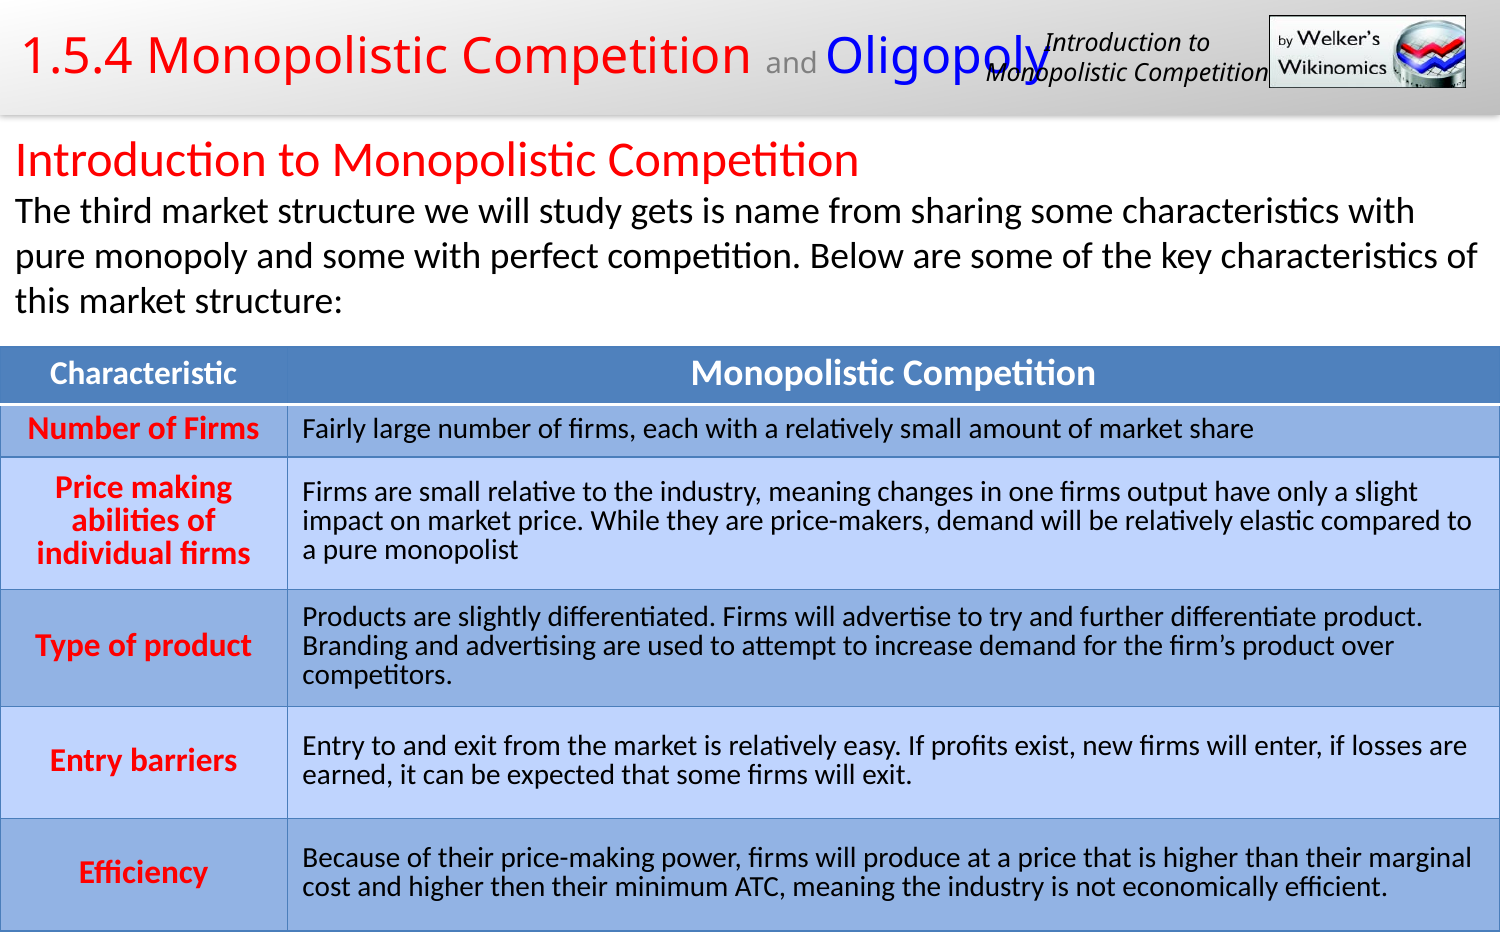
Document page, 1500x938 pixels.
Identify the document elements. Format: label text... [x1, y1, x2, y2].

table_cell Price making abilities of individual firms [1, 458, 287, 589]
table_cell Because of their price-making power, firms will produce at a price that is higher than their marginal cost and higher then their minimum ATC, meaning the industry is not economically efficient. [288, 819, 1499, 930]
table_header Monopolistic Competition [288, 348, 1499, 403]
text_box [0, 0, 1500, 115]
table_cell Products are slightly differentiated. Firms will advertise to try and further differentiate product. Branding and advertising are used to attempt to increase demand for the firm’s product over competitors. [288, 590, 1499, 706]
table_cell Efficiency [1, 819, 287, 930]
text_box Introduction to Monopolistic Competition The third market structure we will study gets is name from sharing some characteristics with pure monopoly and some with perfect competition. Below are some of the key characteristics of this market structure: [0, 123, 1500, 329]
table_cell Type of product [1, 590, 287, 706]
table_cell Firms are small relative to the industry, meaning changes in one firms output have only a slight impact on market price. While they are price-makers, demand will be relatively elastic compared to a pure monopolist [288, 458, 1499, 589]
table_header Characteristic [1, 348, 287, 403]
table_cell Fairly large number of firms, each with a relatively small amount of market share [288, 406, 1499, 456]
table_cell Entry barriers [1, 707, 287, 818]
table_cell Entry to and exit from the market is relatively easy. If profits exist, new firms will enter, if losses are earned, it can be expected that some firms will exit. [288, 707, 1499, 818]
table_cell Number of Firms [1, 406, 287, 456]
